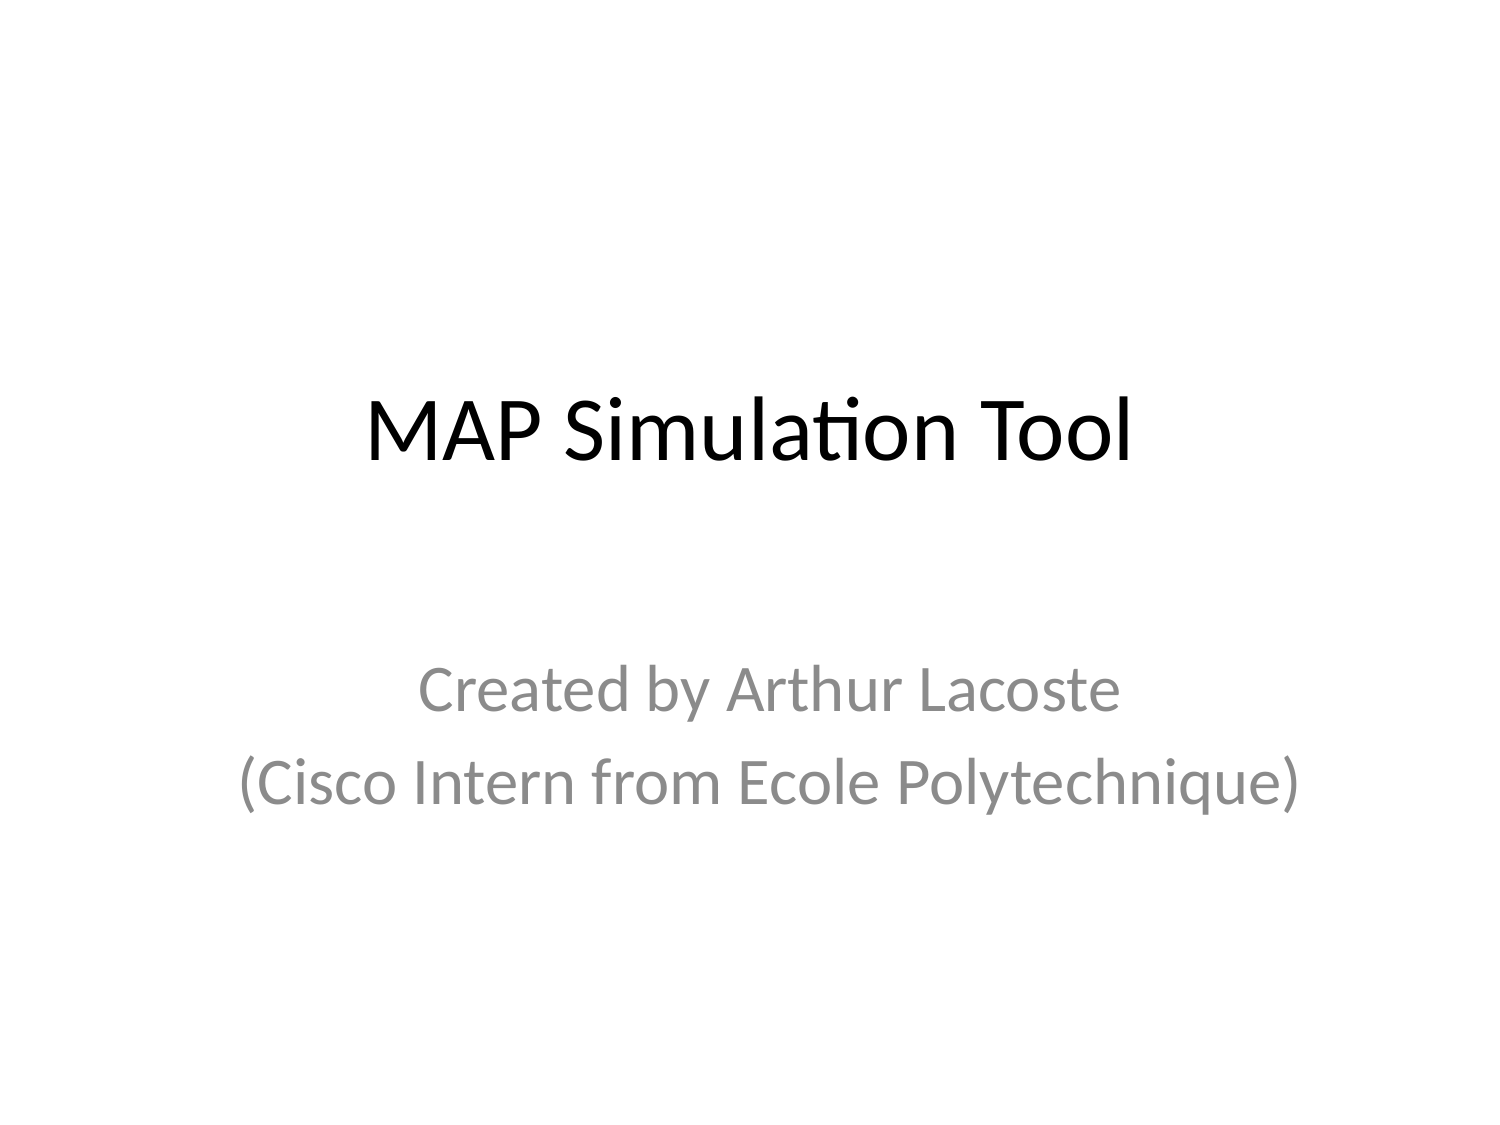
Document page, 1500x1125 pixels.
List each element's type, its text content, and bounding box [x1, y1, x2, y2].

title MAP Simulation Tool [112, 303, 1388, 545]
subtitle Created by Arthur Lacoste (Cisco Intern from Ecole Polytechnique) [188, 637, 1352, 925]
